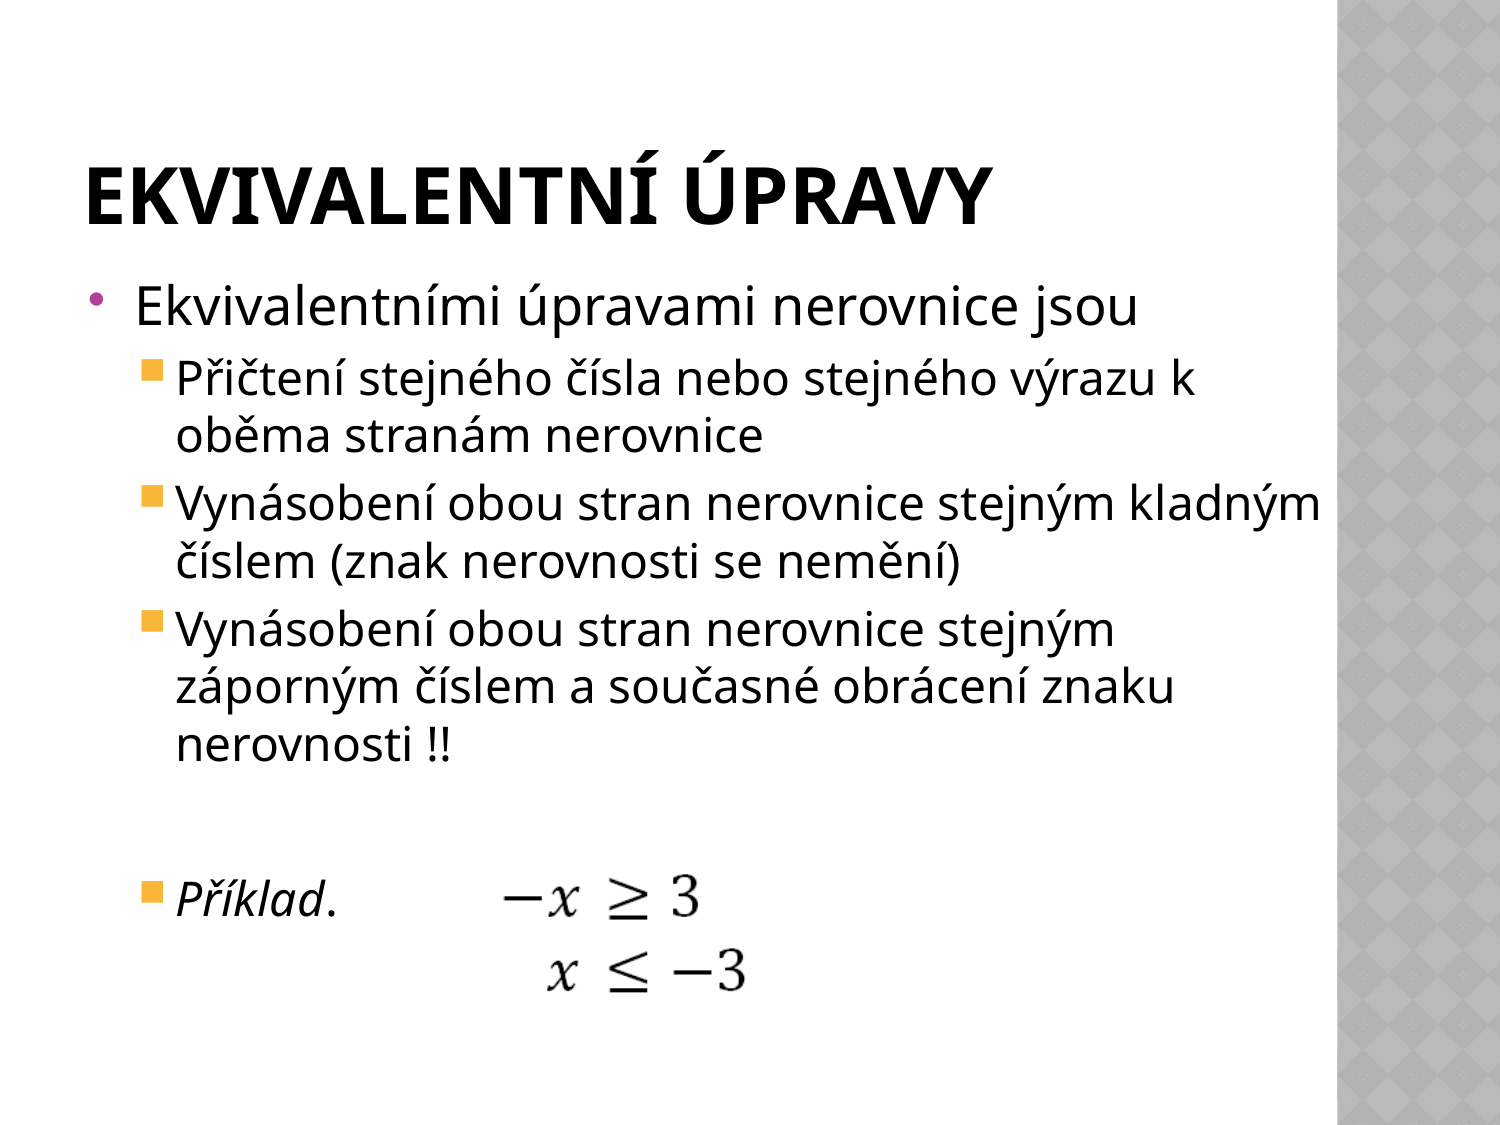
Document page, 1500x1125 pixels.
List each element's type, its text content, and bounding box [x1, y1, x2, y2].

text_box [740, 544, 760, 581]
title Ekvivalentní úpravy [75, 52, 1263, 240]
picture [501, 869, 754, 998]
list Ekvivalentními úpravami nerovnice jsou Přičtení stejného čísla nebo stejného výrazu k oběma stranám nerovnice Vynásobení obou stran nerovnice stejným kladným číslem (znak nerovnosti se nemění) Vynásobení obou stran nerovnice stejným záporným číslem a současné obrácení znaku nerovnosti !! Příklad. [75, 264, 1365, 1059]
